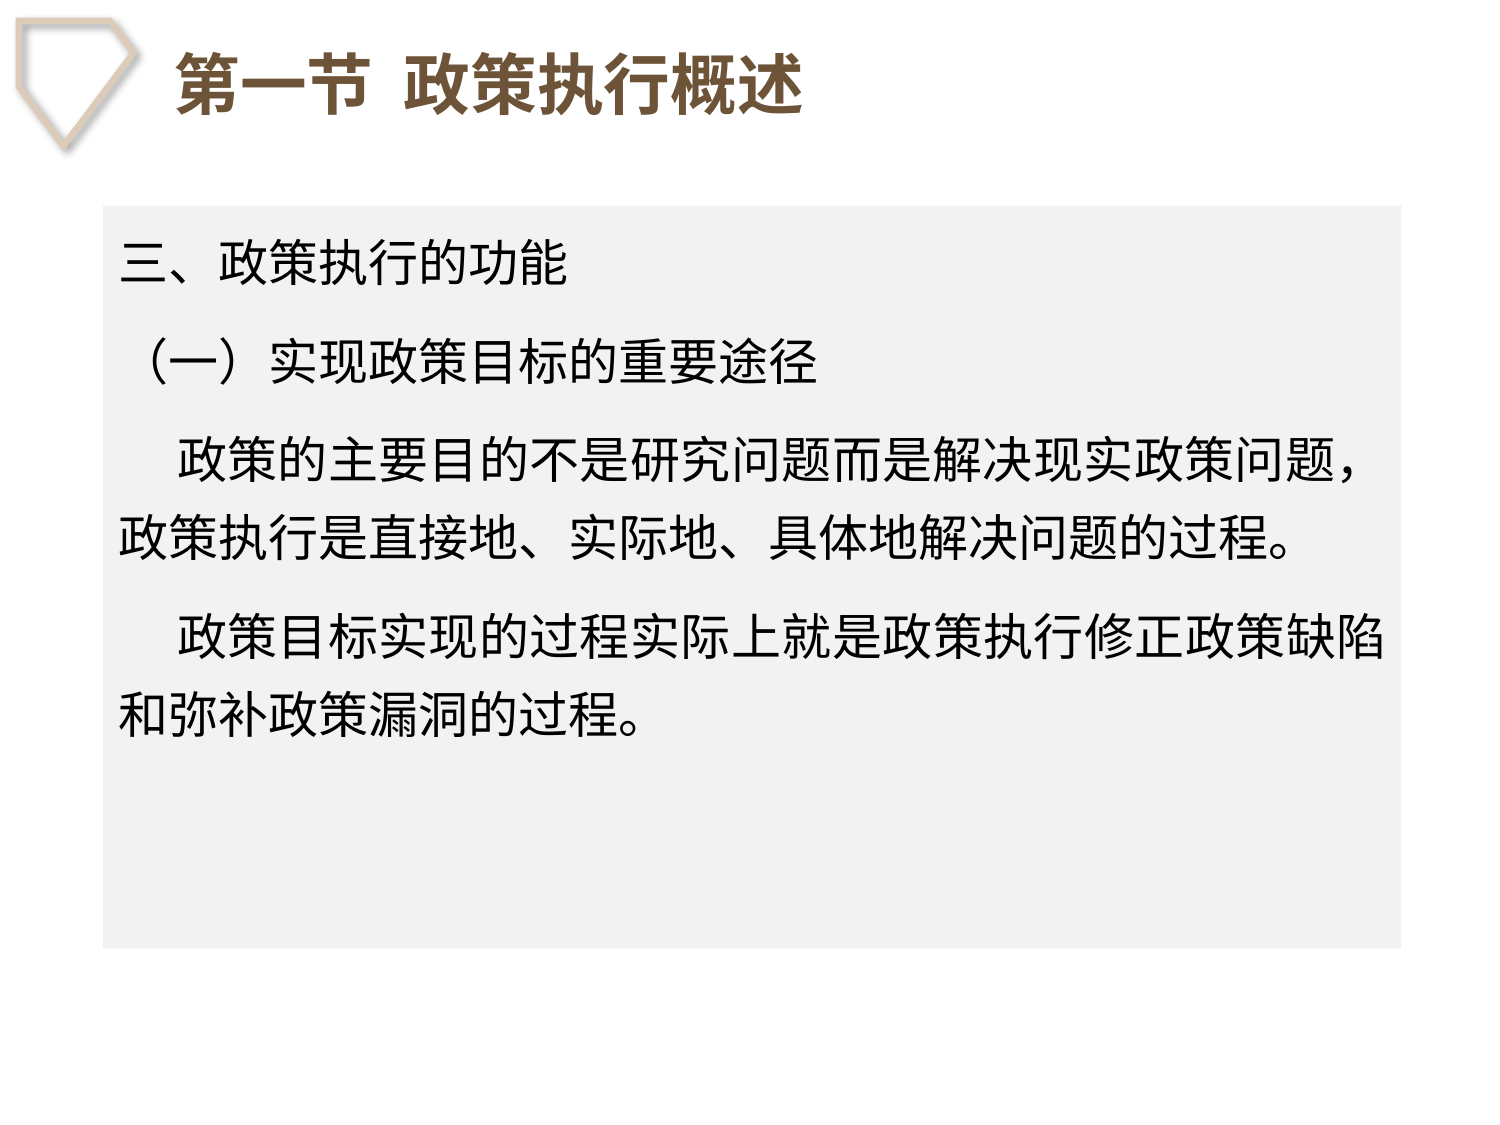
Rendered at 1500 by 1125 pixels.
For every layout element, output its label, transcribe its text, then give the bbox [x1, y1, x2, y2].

list 三、政策执行的功能 （一）实现政策目标的重要途径 政策的主要目的不是研究问题而是解决现实政策问题，政策执行是直接地、实际地、具体地解决问题的过程。 政策目标实现的过程实际上就是政策执行修正政策缺陷和弥补政策漏洞的过程。 [103, 205, 1402, 949]
title 第一节 政策执行概述 [158, 18, 1456, 159]
